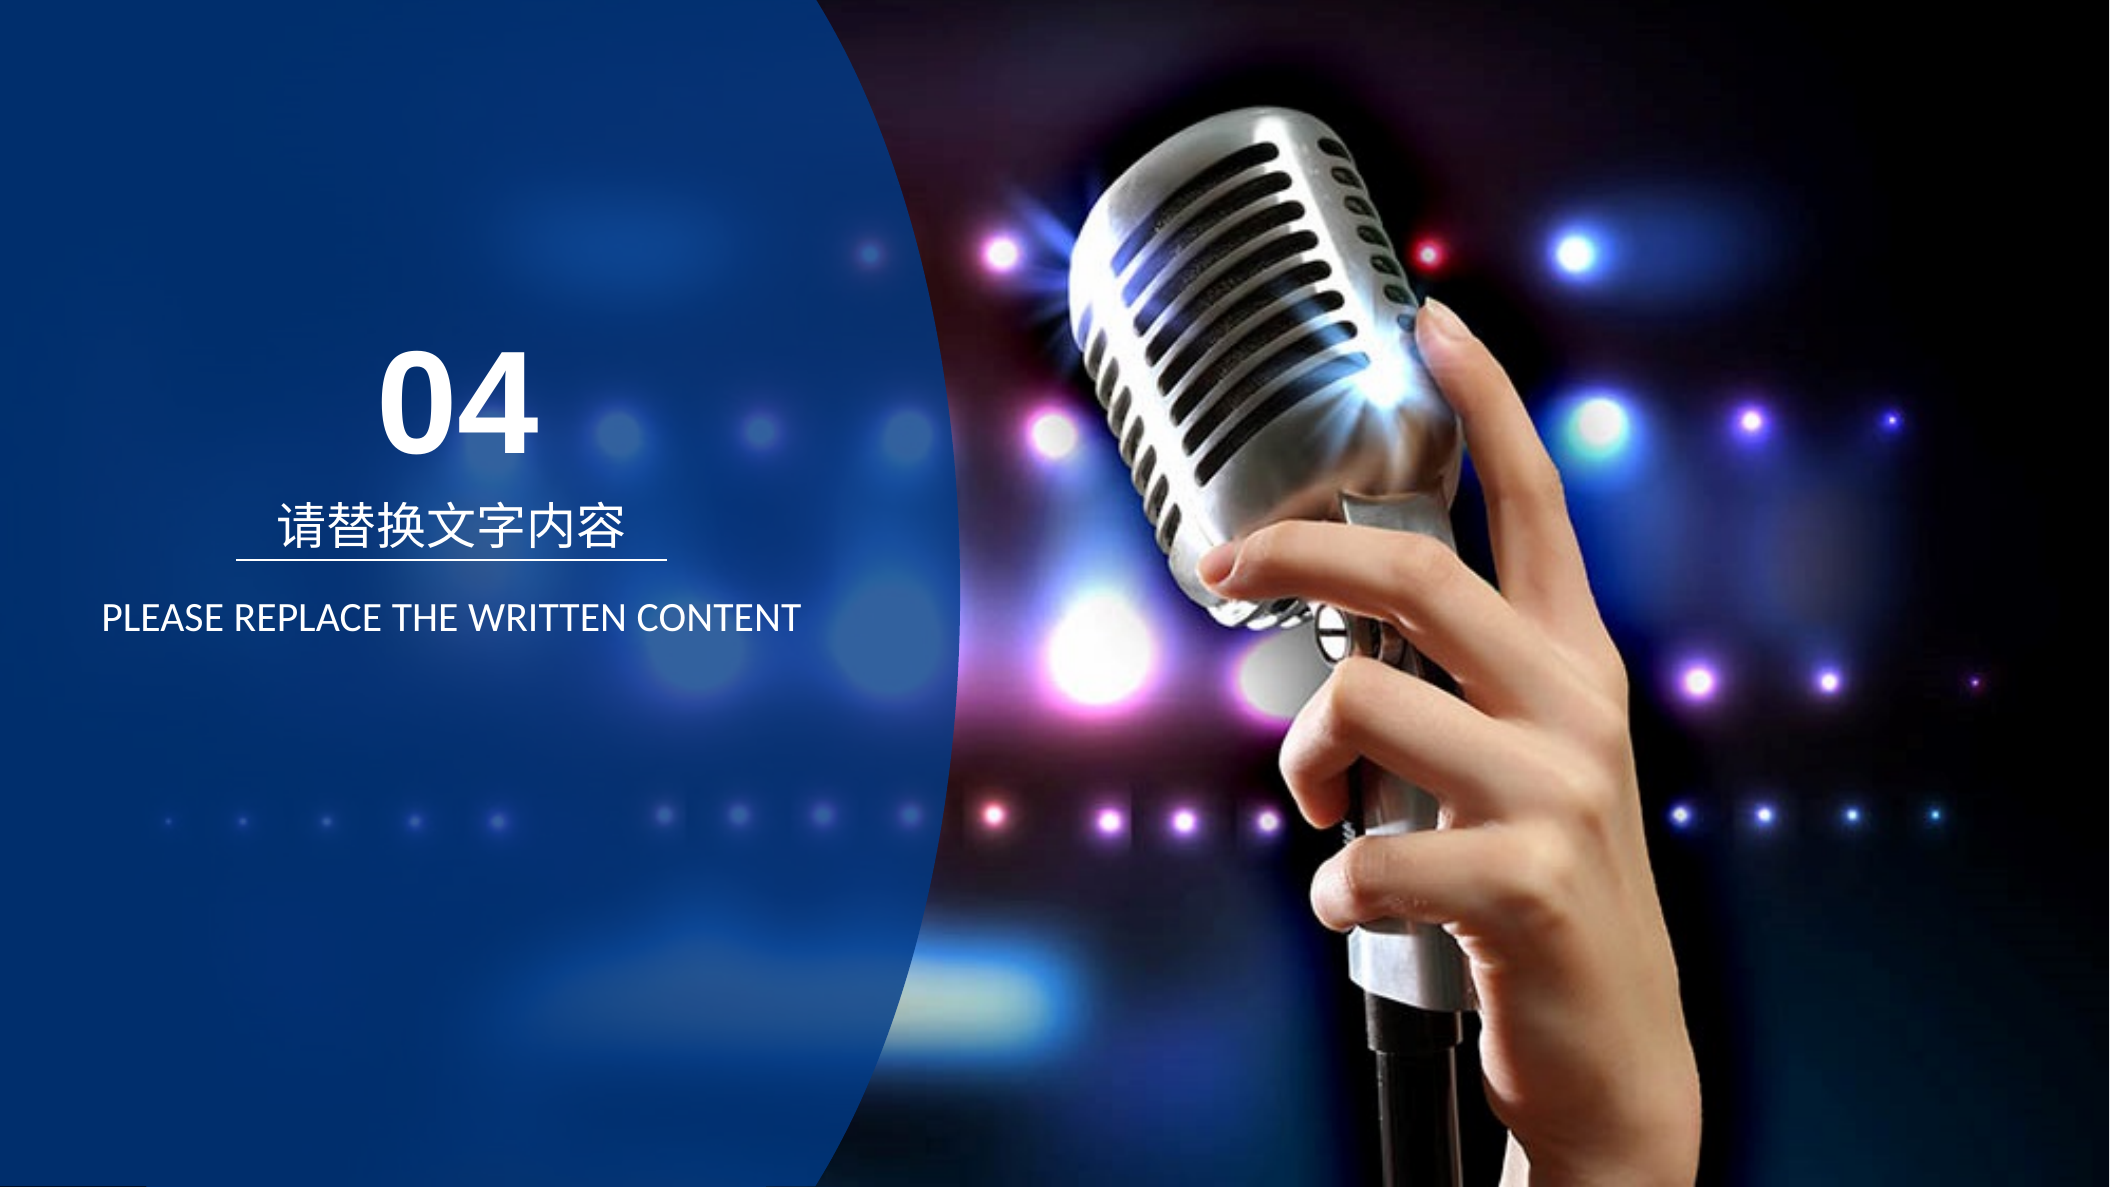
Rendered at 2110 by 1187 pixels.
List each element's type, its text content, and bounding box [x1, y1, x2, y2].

text_box [817, 0, 2110, 1187]
text_box 04 [376, 307, 585, 484]
text_box [0, 0, 962, 1187]
text_box 请替换文字内容 [235, 475, 668, 559]
text_box Please replace the written content [101, 579, 802, 640]
